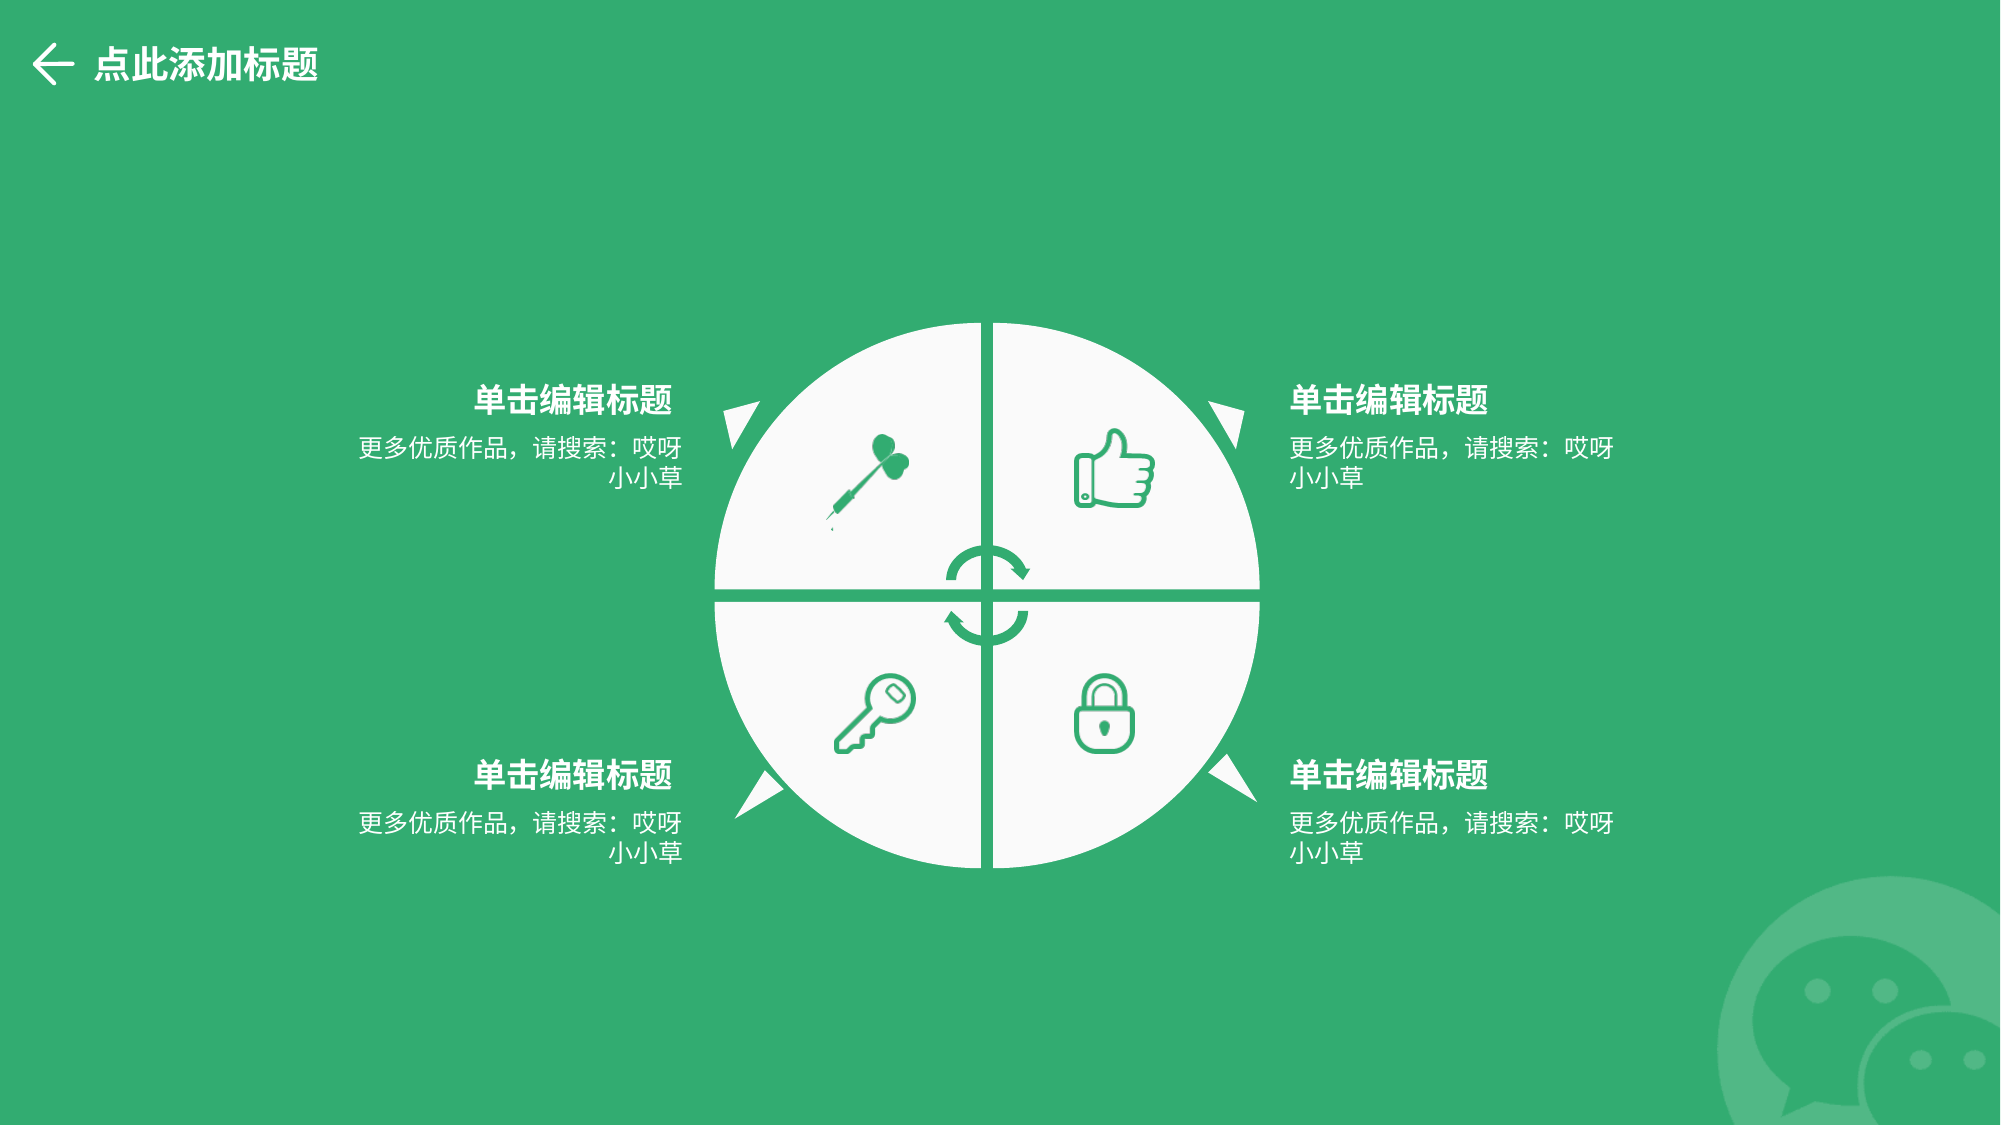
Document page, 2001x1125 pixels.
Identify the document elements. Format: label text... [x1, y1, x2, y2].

text_box [1208, 753, 1258, 803]
text_box [723, 401, 761, 450]
text_box 单击编辑标题 [1289, 754, 1535, 795]
text_box [946, 545, 1031, 581]
text_box 单击编辑标题 [1289, 379, 1535, 420]
text_box [943, 610, 1029, 647]
text_box 更多优质作品，请搜索：哎呀小小草 [1289, 432, 1619, 493]
text_box [993, 322, 1260, 590]
text_box 更多优质作品，请搜索：哎呀小小草 [1289, 807, 1619, 868]
text_box 点此添加标题 [78, 33, 391, 94]
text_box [40, 50, 69, 78]
text_box 更多优质作品，请搜索：哎呀小小草 [354, 807, 684, 868]
text_box [734, 770, 784, 819]
text_box 单击编辑标题 [473, 754, 683, 795]
text_box 单击编辑标题 [473, 379, 683, 420]
text_box [714, 601, 981, 869]
picture [0, 0, 2001, 1125]
text_box [993, 601, 1260, 869]
text_box [714, 322, 981, 590]
text_box [1208, 400, 1245, 450]
text_box 更多优质作品，请搜索：哎呀小小草 [354, 432, 684, 493]
